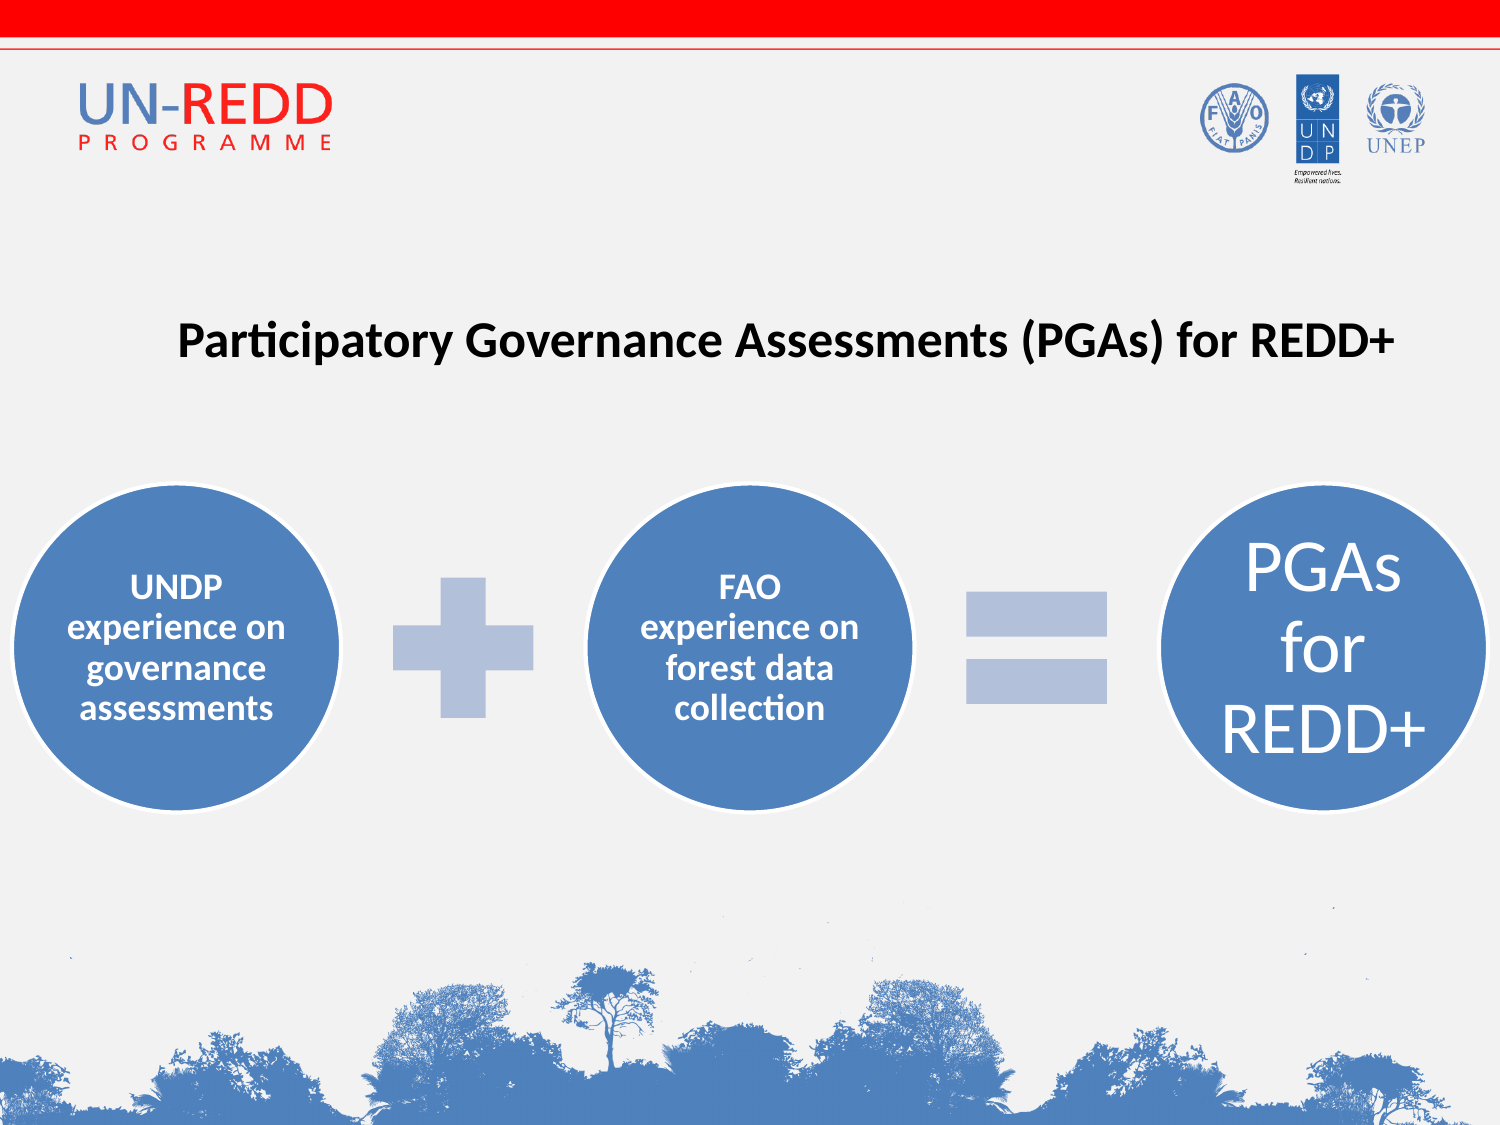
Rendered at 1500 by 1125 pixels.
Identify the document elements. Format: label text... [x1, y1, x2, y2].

picture [1200, 74, 1425, 193]
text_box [940, 552, 1133, 744]
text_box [367, 552, 559, 744]
picture [0, 821, 1500, 1125]
picture [74, 74, 345, 155]
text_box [585, 483, 915, 813]
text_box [1158, 483, 1489, 813]
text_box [11, 483, 342, 813]
title Participatory Governance Assessments (PGAs) for REDD+ [162, 249, 1463, 375]
